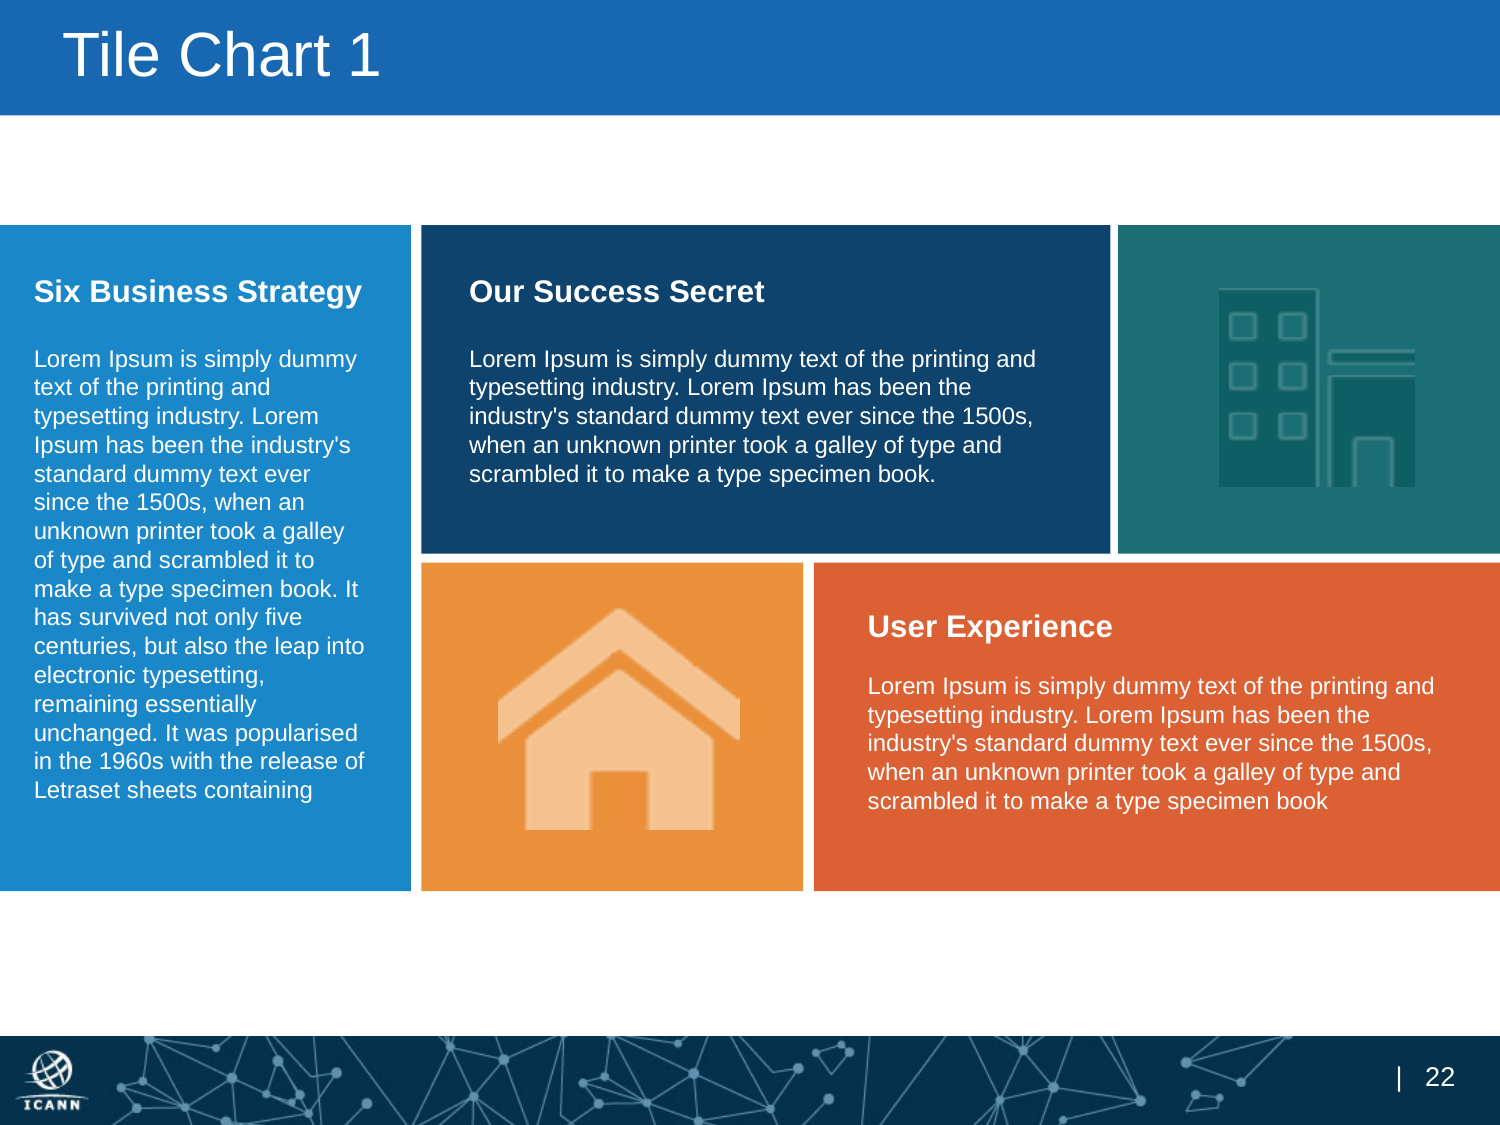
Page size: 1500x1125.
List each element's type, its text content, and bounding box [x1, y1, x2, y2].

text_box [1116, 223, 1500, 556]
text_box Six Business Strategy [33, 275, 411, 348]
picture [1218, 287, 1415, 488]
text_box User Experience [867, 610, 1361, 684]
text_box Lorem Ipsum is simply dummy text of the printing and typesetting industry. Lorem Ipsum has been the industry's standard dummy text ever since the 1500s, when an unknown printer took a galley of type and scrambled it to make a type specimen book. [469, 343, 1053, 535]
text_box [812, 561, 1500, 893]
text_box [0, 223, 413, 893]
text_box [419, 223, 1113, 556]
picture [0, 1036, 1500, 1125]
title Tile Chart 1 [0, 0, 1500, 116]
text_box Our Success Secret [469, 275, 963, 348]
text_box Lorem Ipsum is simply dummy text of the printing and typesetting industry. Lorem Ipsum has been the industry's standard dummy text ever since the 1500s, when an unknown printer took a galley of type and scrambled it to make a type specimen book. It has survived not only five centuries, but also the leap into electronic typesetting, remaining essentially unchanged. It was popularised in the 1960s with the release of Letraset sheets containing [33, 348, 368, 763]
text_box [419, 561, 805, 893]
text_box Lorem Ipsum is simply dummy text of the printing and typesetting industry. Lorem Ipsum has been the industry's standard dummy text ever since the 1500s, when an unknown printer took a galley of type and scrambled it to make a type specimen book [867, 670, 1452, 862]
picture [498, 606, 740, 830]
